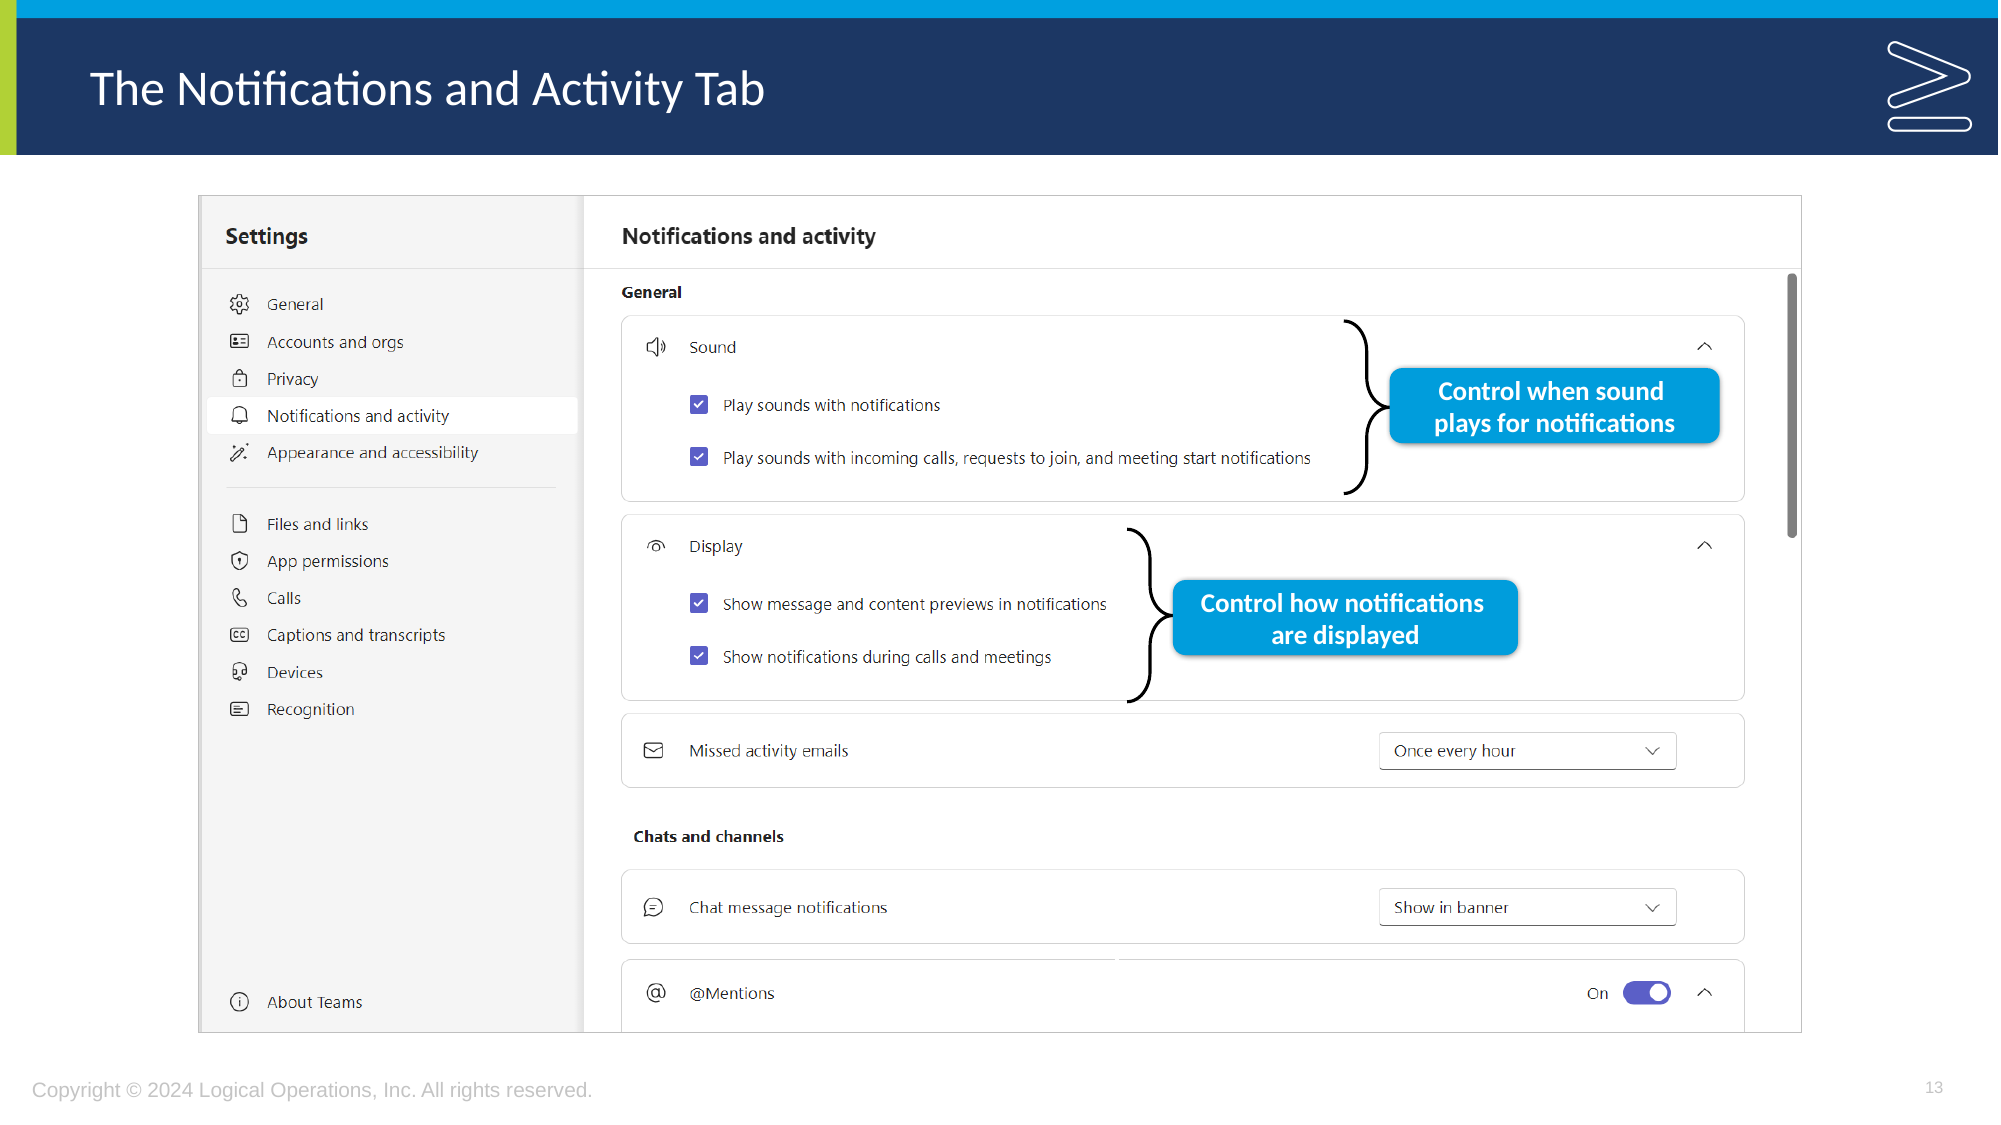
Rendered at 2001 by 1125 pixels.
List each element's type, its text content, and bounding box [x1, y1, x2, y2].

title The Notifications and Activity Tab [74, 16, 1850, 155]
picture [1850, 19, 1998, 155]
slide_number 13 [1491, 1057, 1959, 1118]
picture [0, 0, 74, 155]
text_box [198, 195, 1802, 1033]
